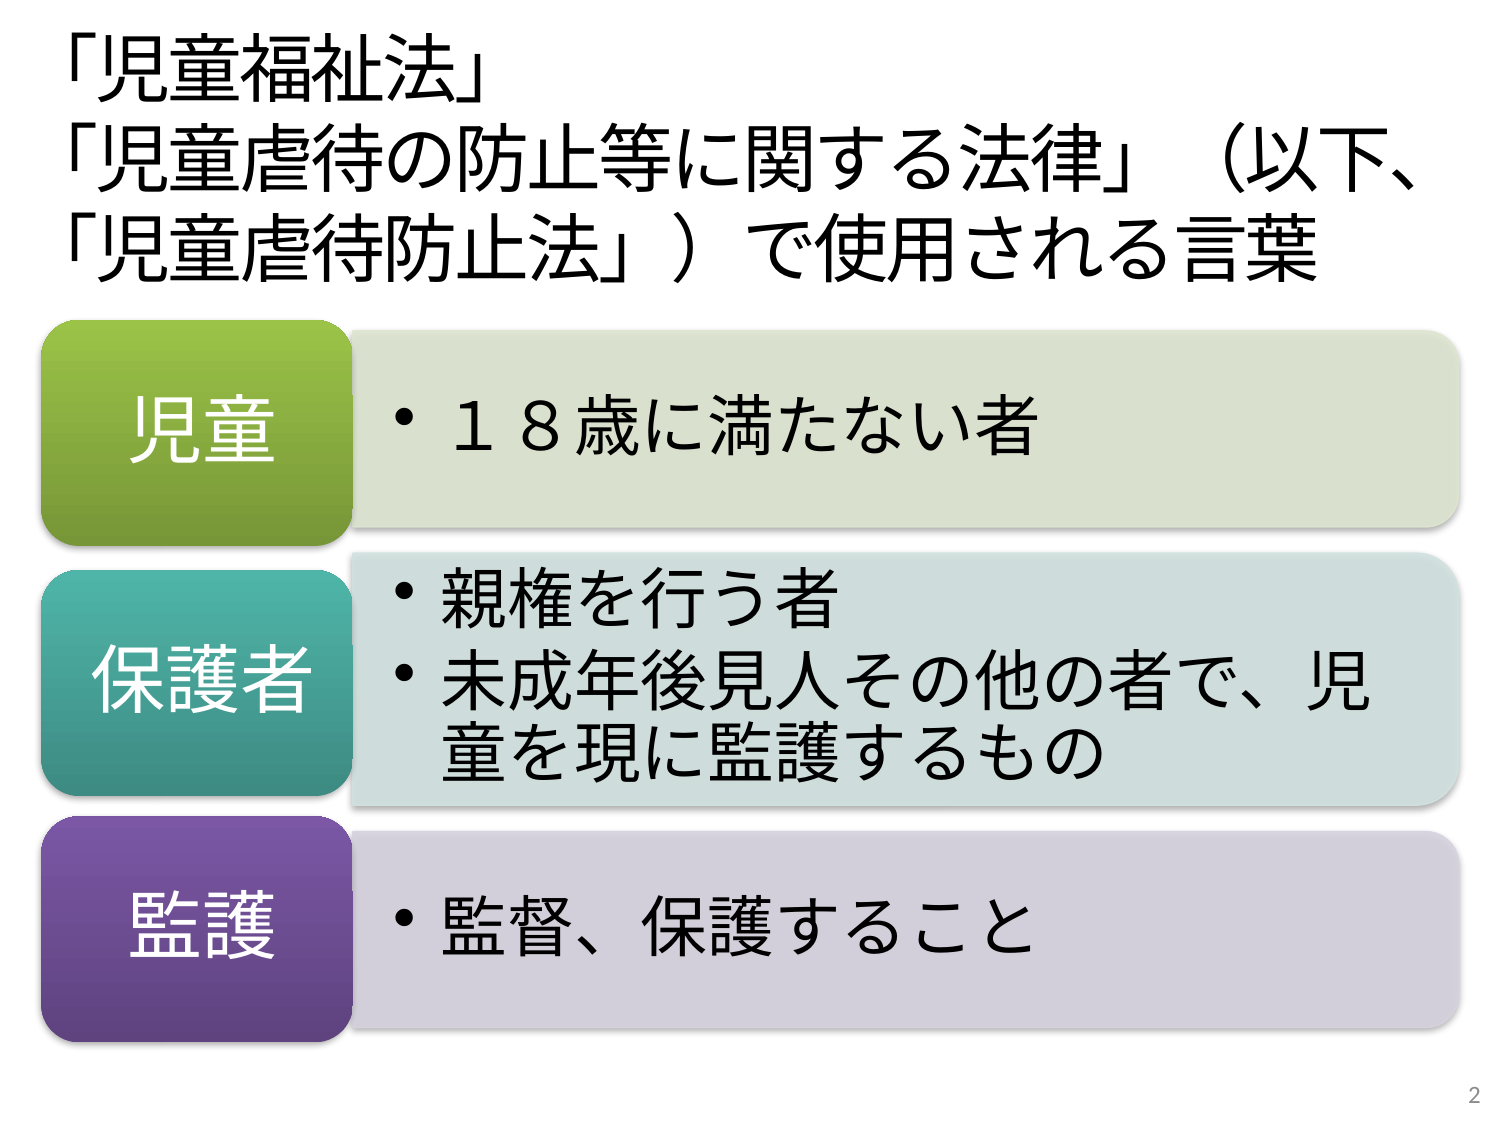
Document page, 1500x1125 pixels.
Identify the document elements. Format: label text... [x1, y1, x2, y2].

slide_number 2 [1145, 1063, 1496, 1124]
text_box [41, 315, 1459, 1043]
title 「児童福祉法」 「児童虐待の防止等に関する法律」（以下、「児童虐待防止法」）で使用される言葉 [17, 22, 1483, 291]
